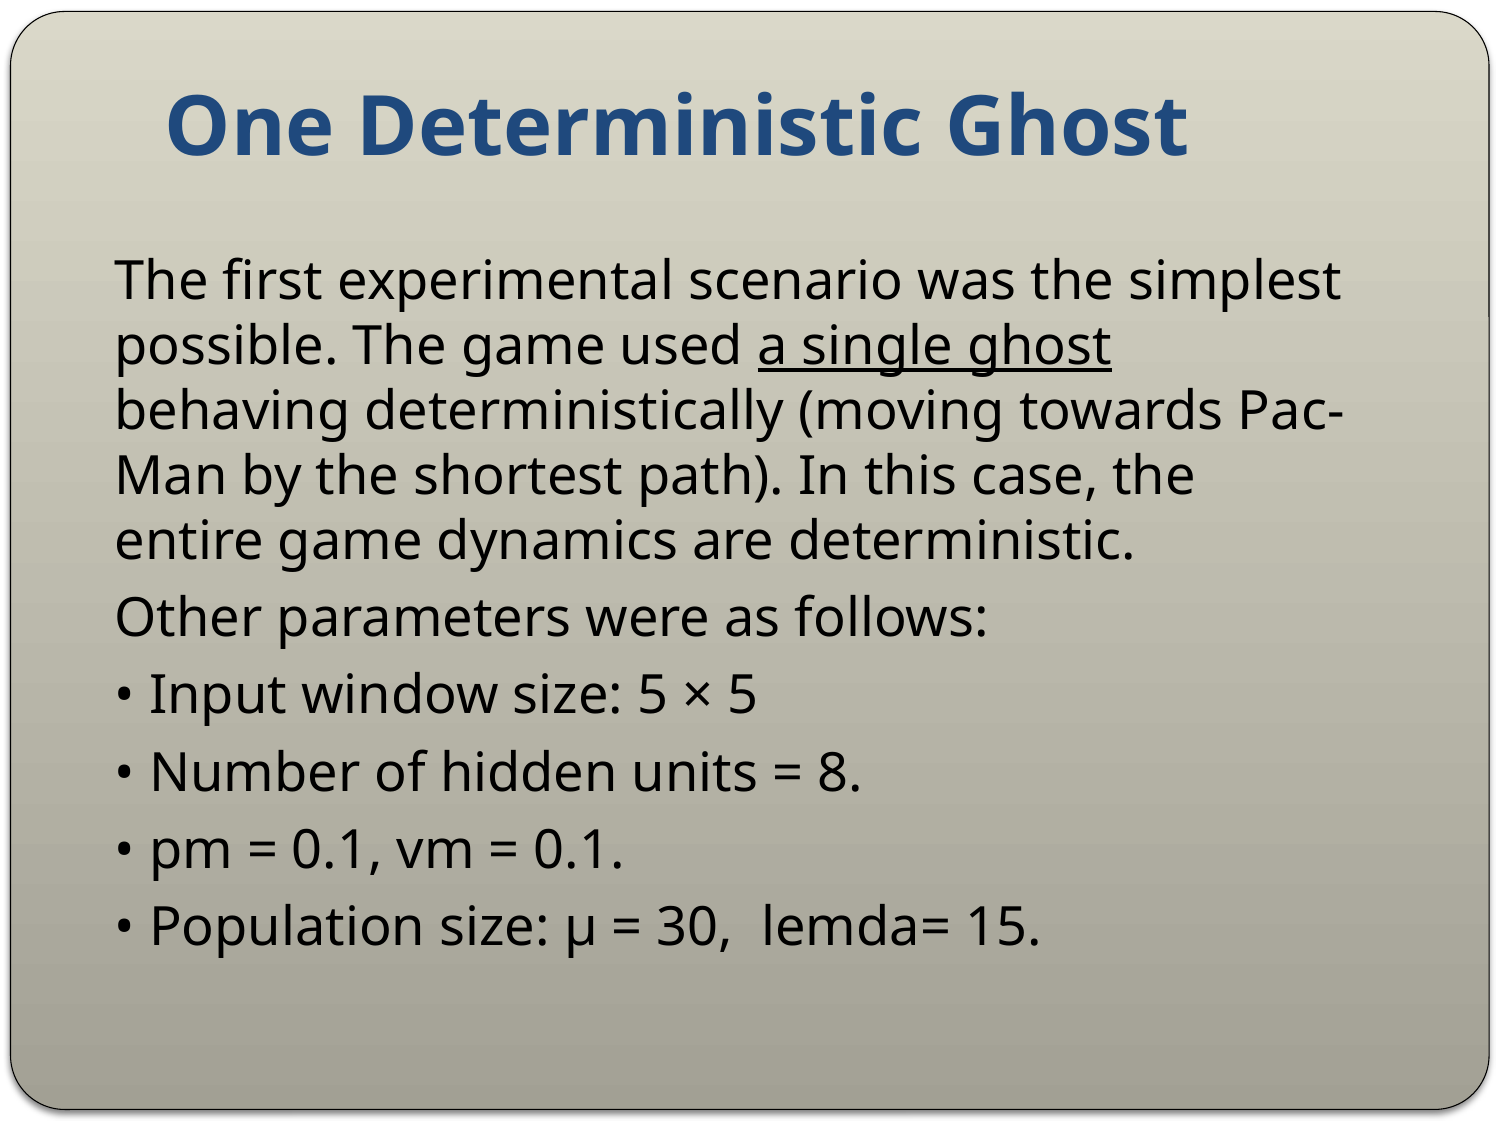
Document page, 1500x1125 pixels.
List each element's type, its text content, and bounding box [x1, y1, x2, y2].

title One Deterministic Ghost [150, 45, 1425, 188]
list The first experimental scenario was the simplest possible. The game used a single ghost behaving deterministically (moving towards Pac-Man by the shortest path). In this case, the entire game dynamics are deterministic. Other parameters were as follows: • Input window size: 5 × 5 • Number of hidden units = 8. • pm = 0.1, vm = 0.1. • Population size: μ = 30, lemda= 15. [99, 237, 1375, 988]
